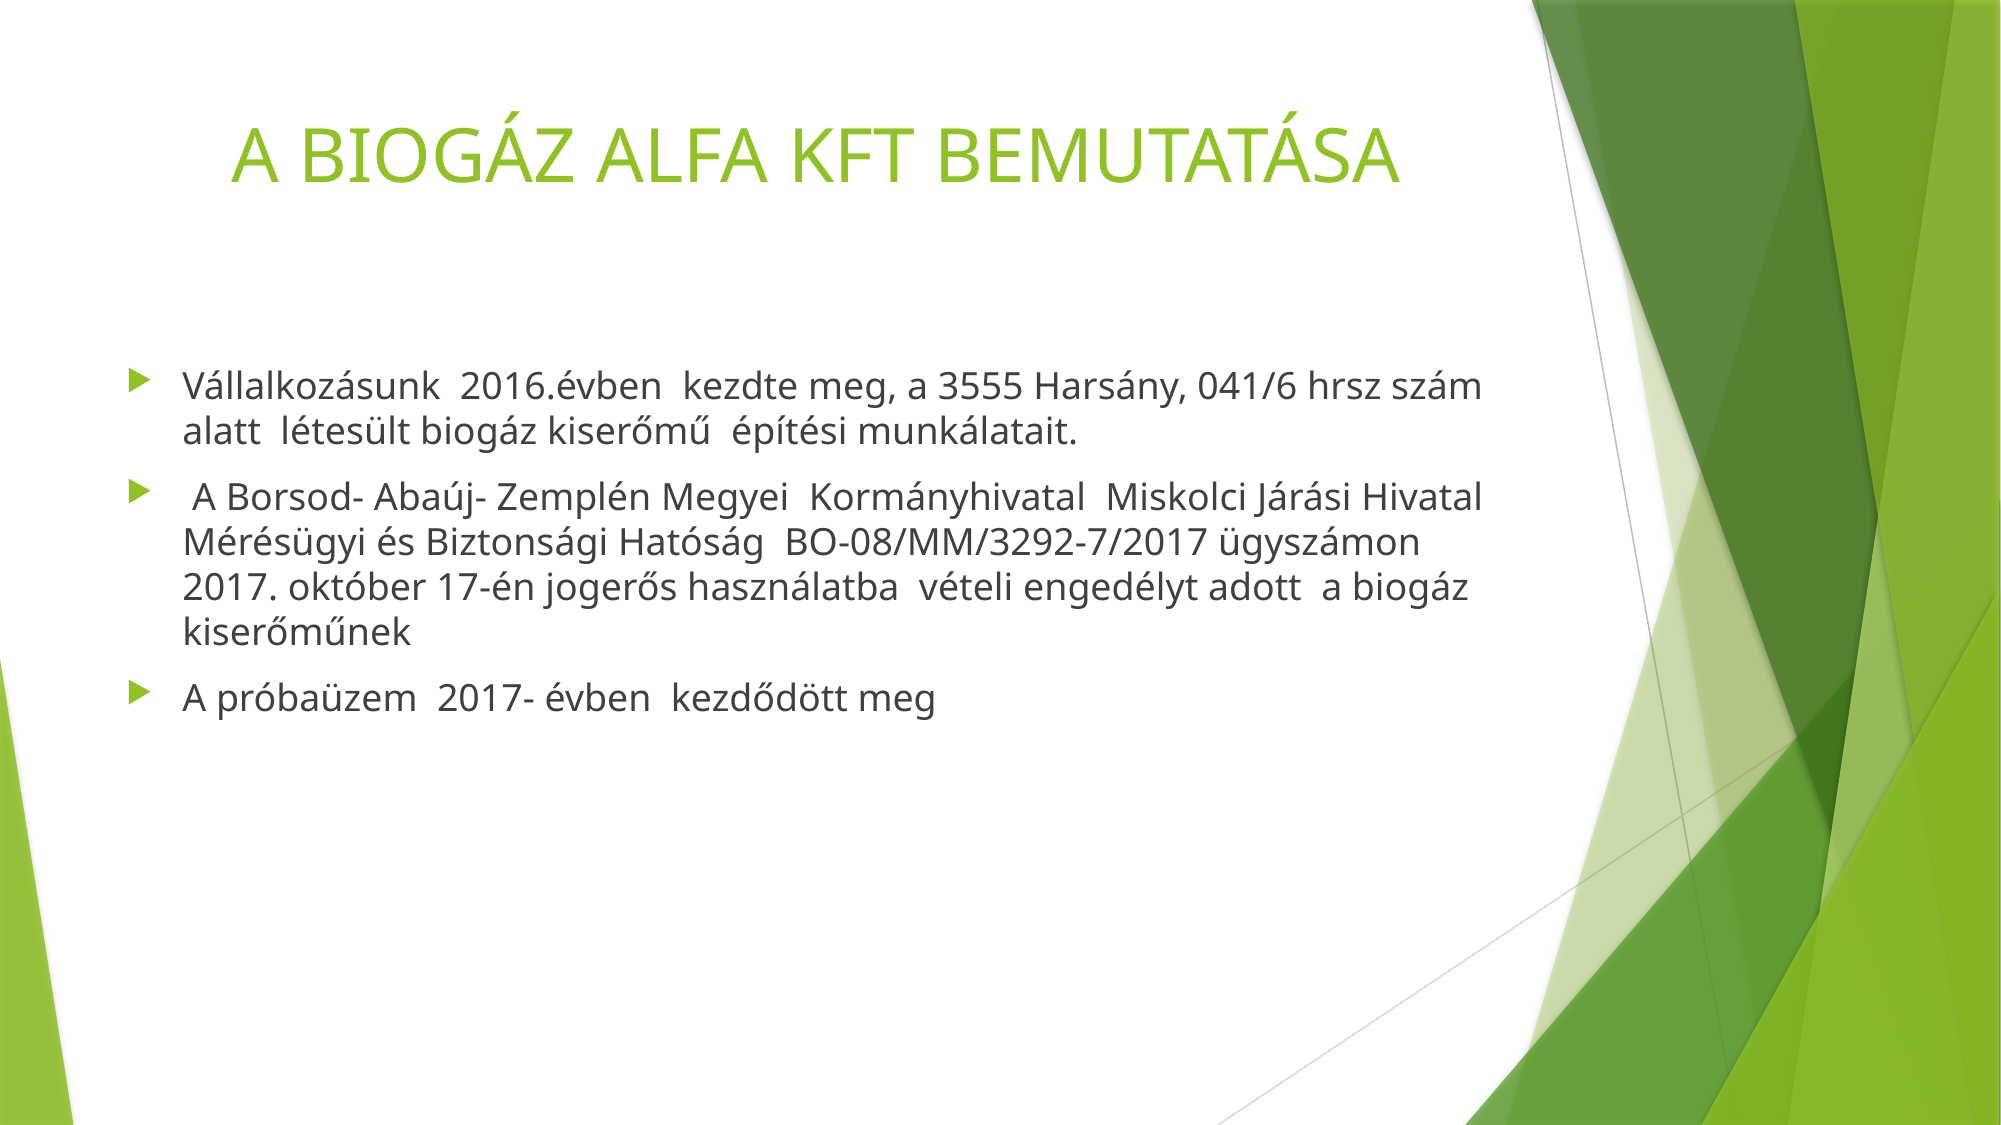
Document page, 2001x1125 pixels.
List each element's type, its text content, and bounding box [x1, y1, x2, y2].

title A BIOGÁZ ALFA KFT BEMUTATÁSA [111, 99, 1522, 317]
list Vállalkozásunk 2016.évben kezdte meg, a 3555 Harsány, 041/6 hrsz szám alatt létesült biogáz kiserőmű építési munkálatait. A Borsod- Abaúj- Zemplén Megyei Kormányhivatal Miskolci Járási Hivatal Mérésügyi és Biztonsági Hatóság BO-08/MM/3292-7/2017 ügyszámon 2017. október 17-én jogerős használatba vételi engedélyt adott a biogáz kiserőműnek A próbaüzem 2017- évben kezdődött meg [111, 354, 1522, 992]
